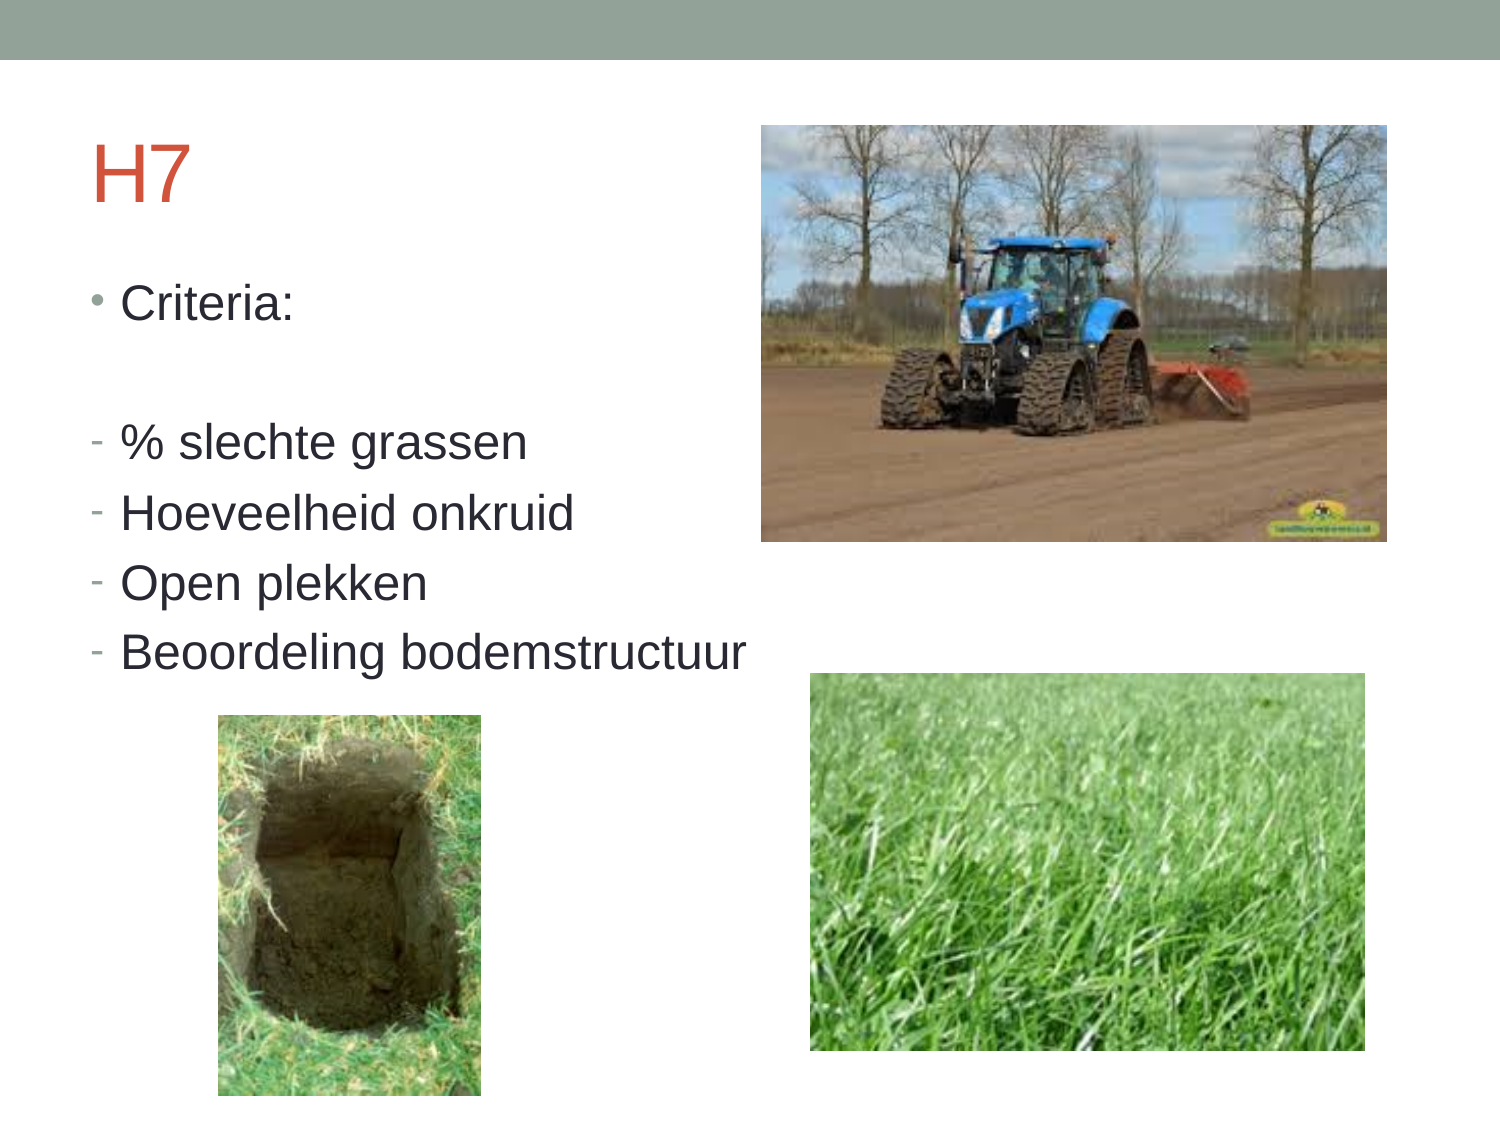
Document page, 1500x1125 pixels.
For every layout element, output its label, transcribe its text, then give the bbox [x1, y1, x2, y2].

list Criteria: % slechte grassen Hoeveelheid onkruid Open plekken Beoordeling bodemstructuur [75, 262, 1425, 1063]
title H7 [75, 87, 1425, 250]
picture [810, 673, 1365, 1051]
picture [761, 125, 1387, 542]
picture [218, 715, 482, 1096]
